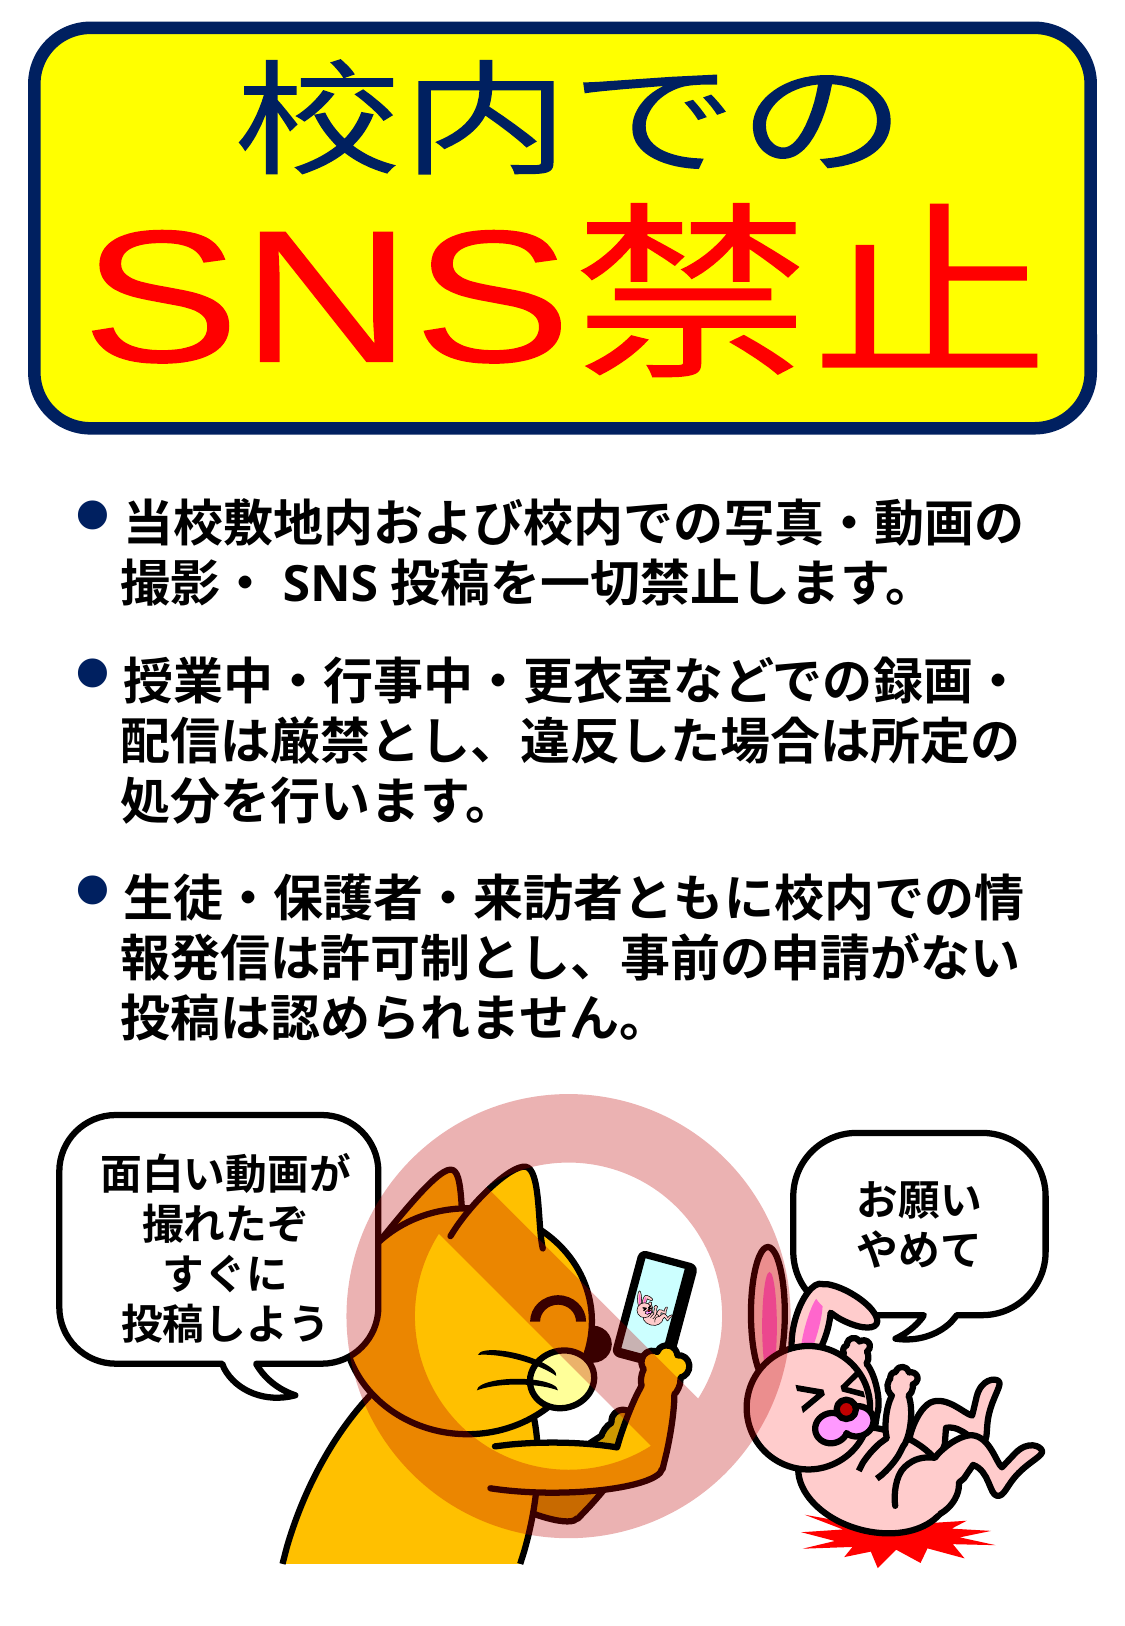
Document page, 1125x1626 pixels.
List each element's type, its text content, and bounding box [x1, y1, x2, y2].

text_box [32, 25, 1093, 431]
text_box [66, 1112, 372, 1140]
text_box [791, 1130, 1048, 1252]
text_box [282, 1166, 690, 1565]
text_box 当校敷地内および校内での写真・動画の撮影・SNS投稿を一切禁止します。 授業中・行事中・更衣室などでの録画・配信は厳禁とし、違反した場合は所定の処分を行います。 生徒・保護者・来訪者ともに校内での情報発信は許可制とし、事前の申請がない投稿は認められません。 [58, 484, 1066, 1055]
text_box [91, 58, 1038, 378]
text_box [746, 1246, 1044, 1569]
text_box [57, 1144, 64, 1335]
text_box [81, 1355, 277, 1400]
text_box 面白い動画が 撮れたぞ すぐに 投稿しよう [64, 1140, 387, 1355]
text_box [403, 1091, 782, 1502]
text_box お願い やめて [829, 1165, 1010, 1245]
